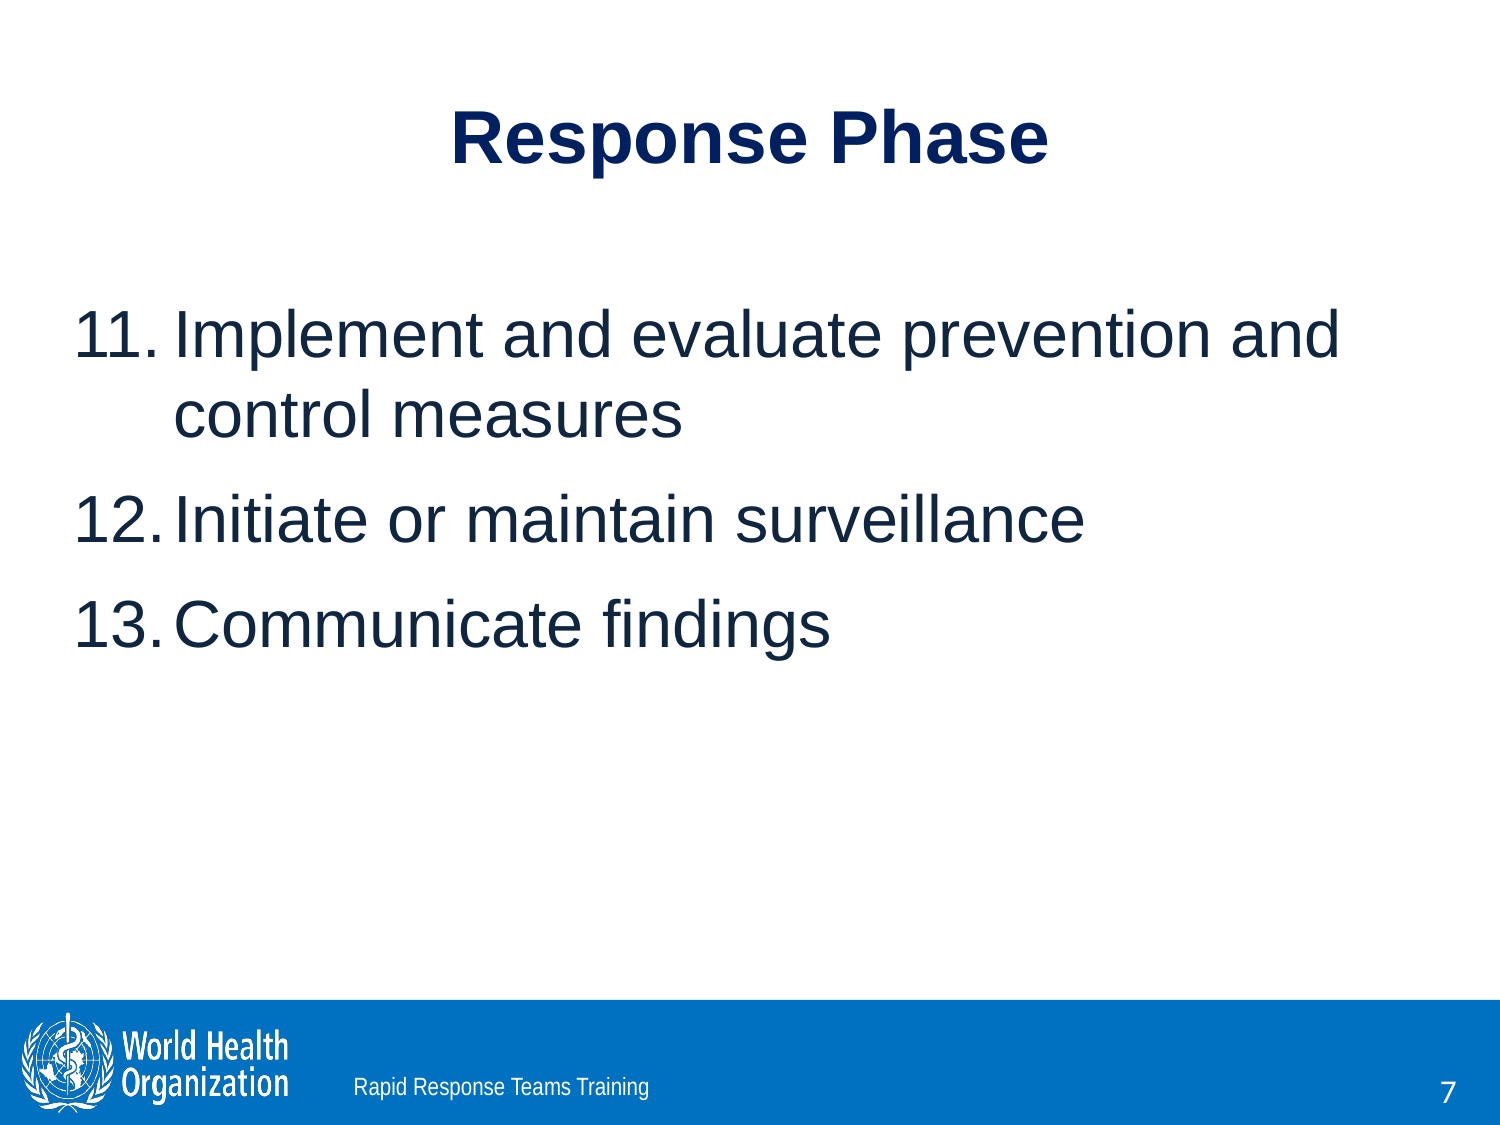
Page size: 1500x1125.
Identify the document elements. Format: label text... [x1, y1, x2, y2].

text_box Response Phase [62, 81, 1439, 244]
text_box Implement and evaluate prevention and control measures Initiate or maintain surveillance Communicate findings [58, 283, 1437, 1071]
picture [21, 1012, 288, 1113]
